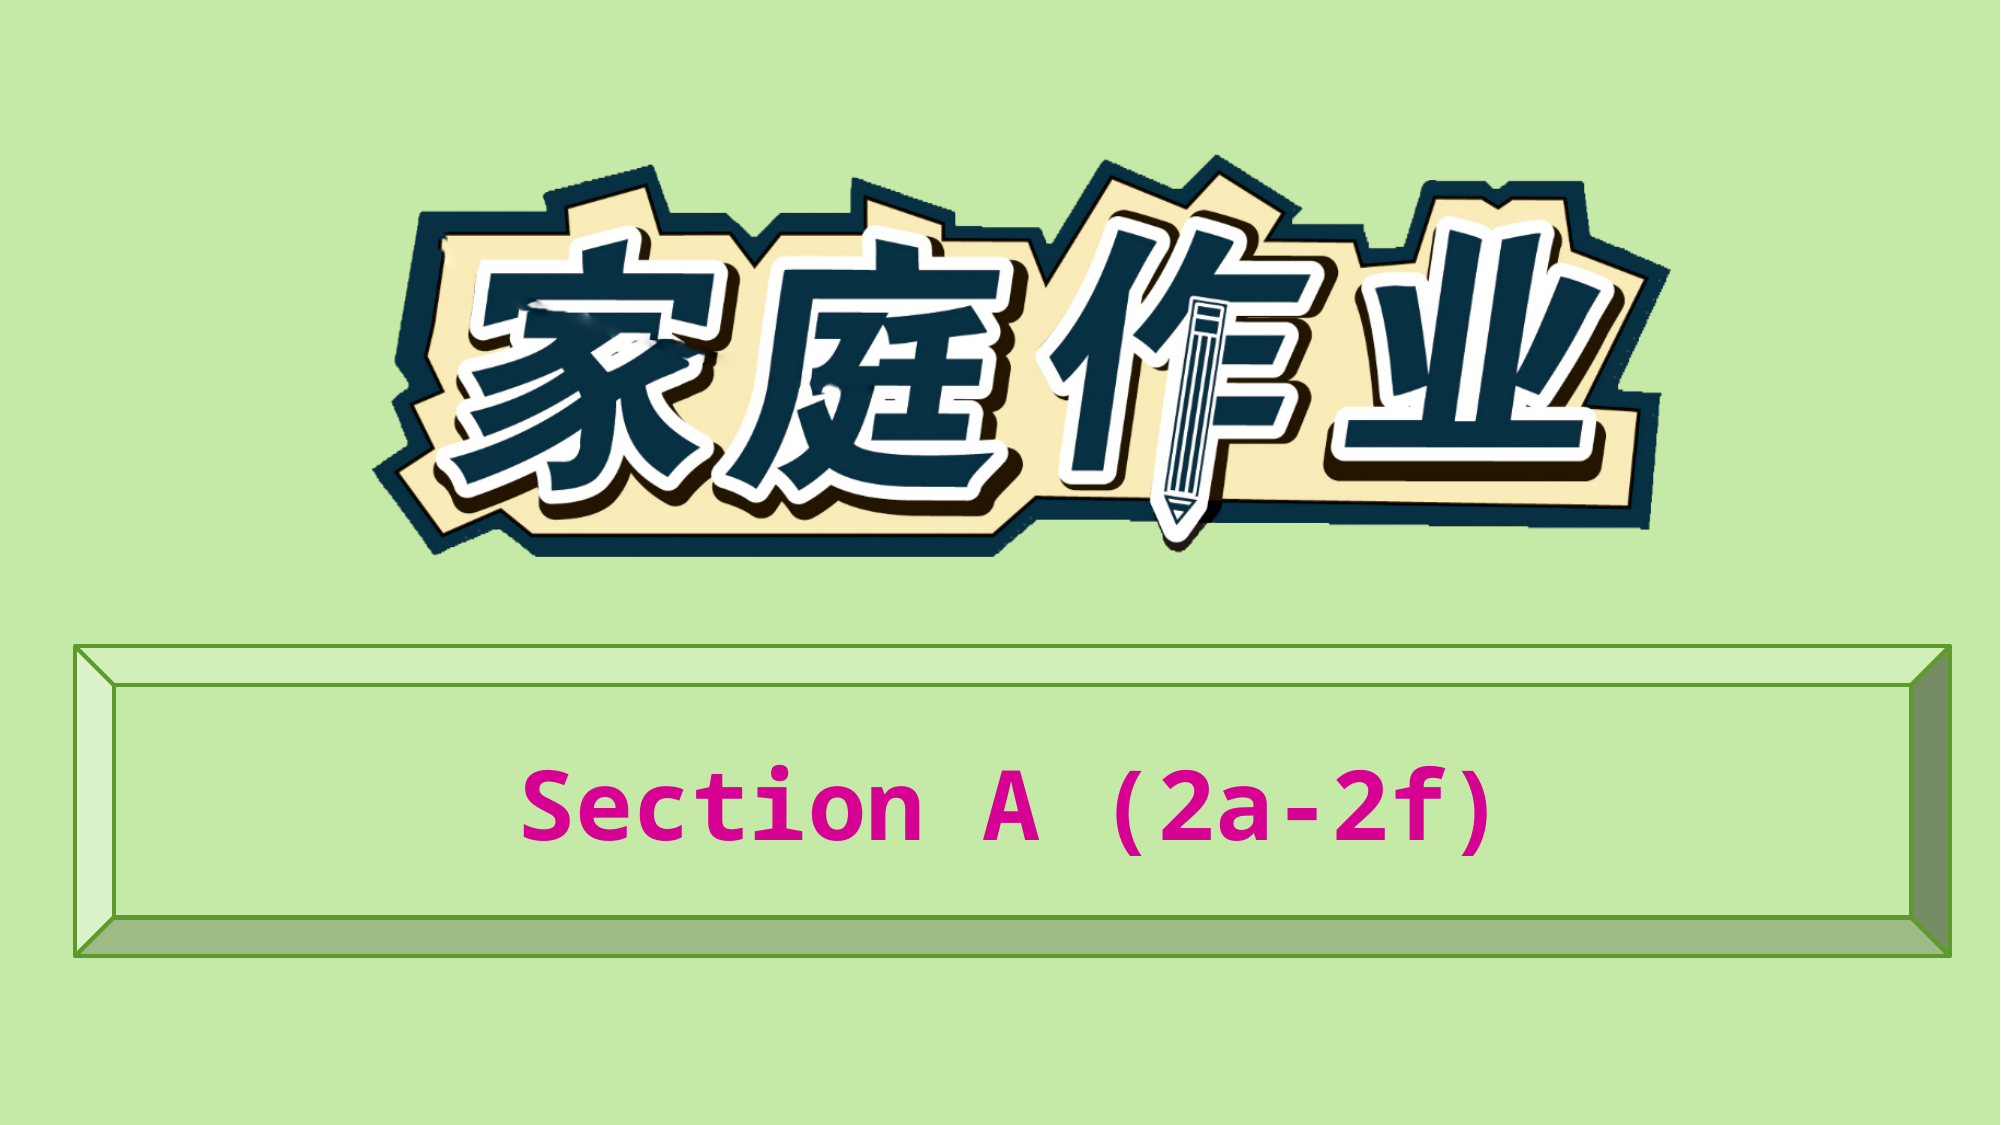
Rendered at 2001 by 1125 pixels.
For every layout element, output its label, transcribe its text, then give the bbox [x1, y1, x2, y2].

text_box Section A (2a-2f) [73, 644, 1952, 958]
picture [369, 87, 1675, 644]
